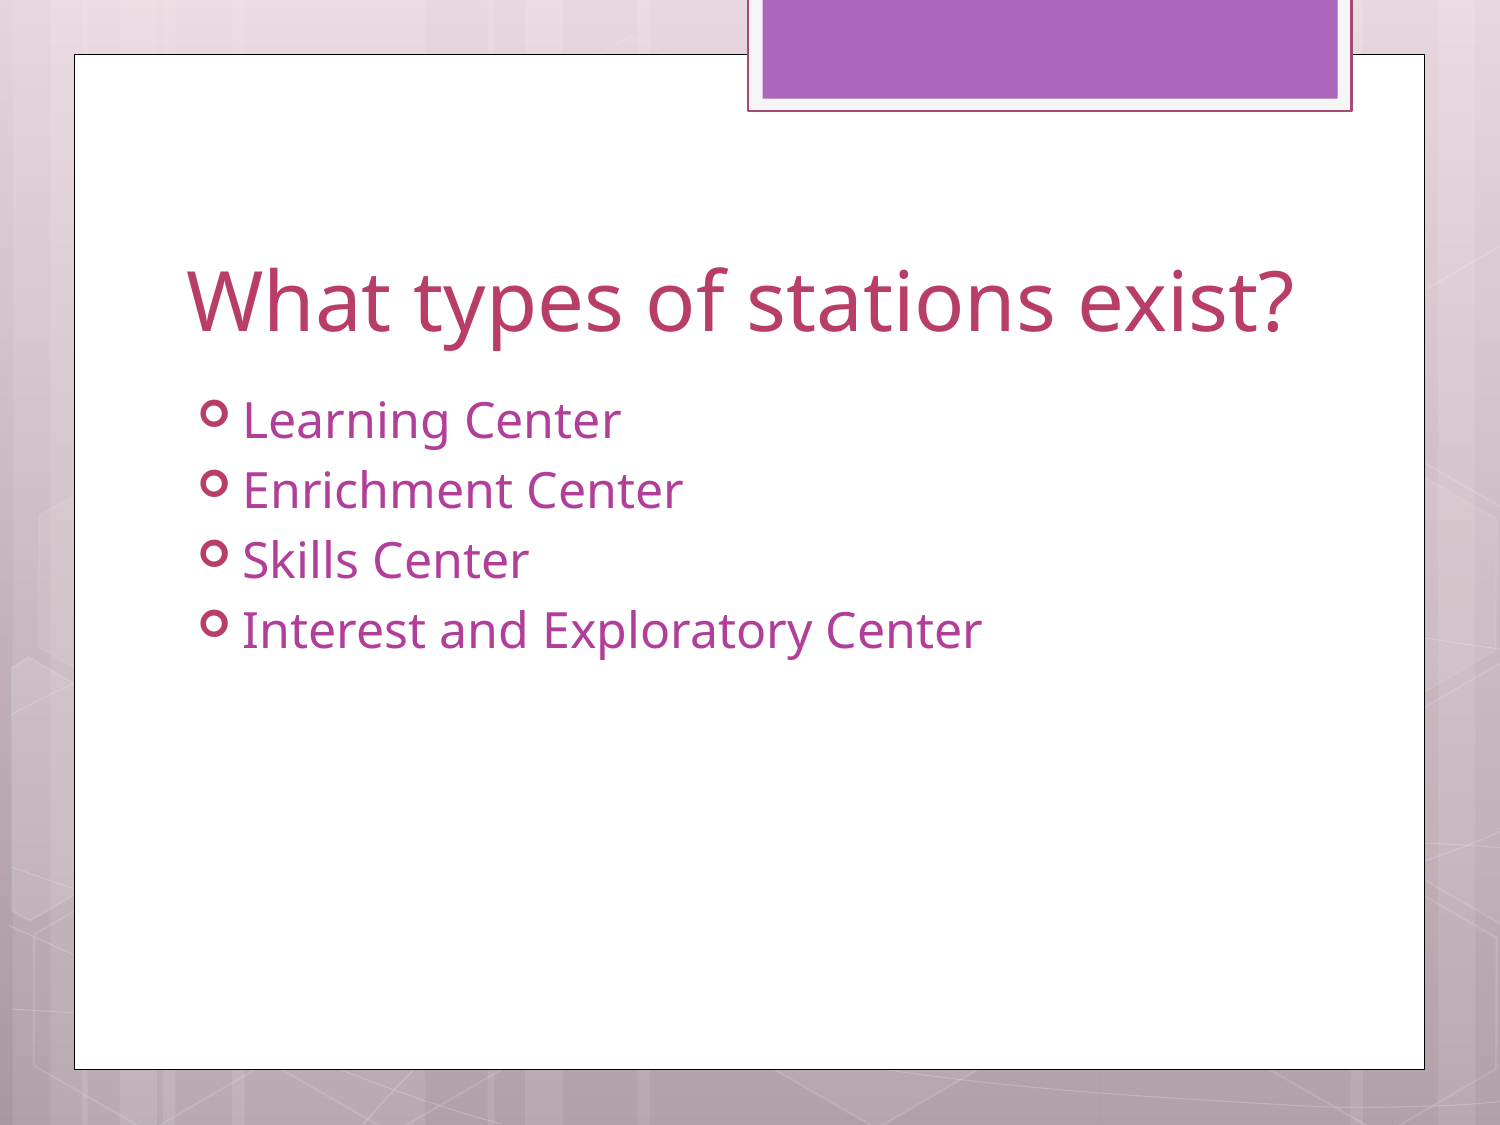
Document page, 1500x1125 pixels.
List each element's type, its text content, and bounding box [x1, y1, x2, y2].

list Learning Center Enrichment Center Skills Center Interest and Exploratory Center [171, 381, 1283, 957]
title What types of stations exist? [171, 168, 1324, 357]
